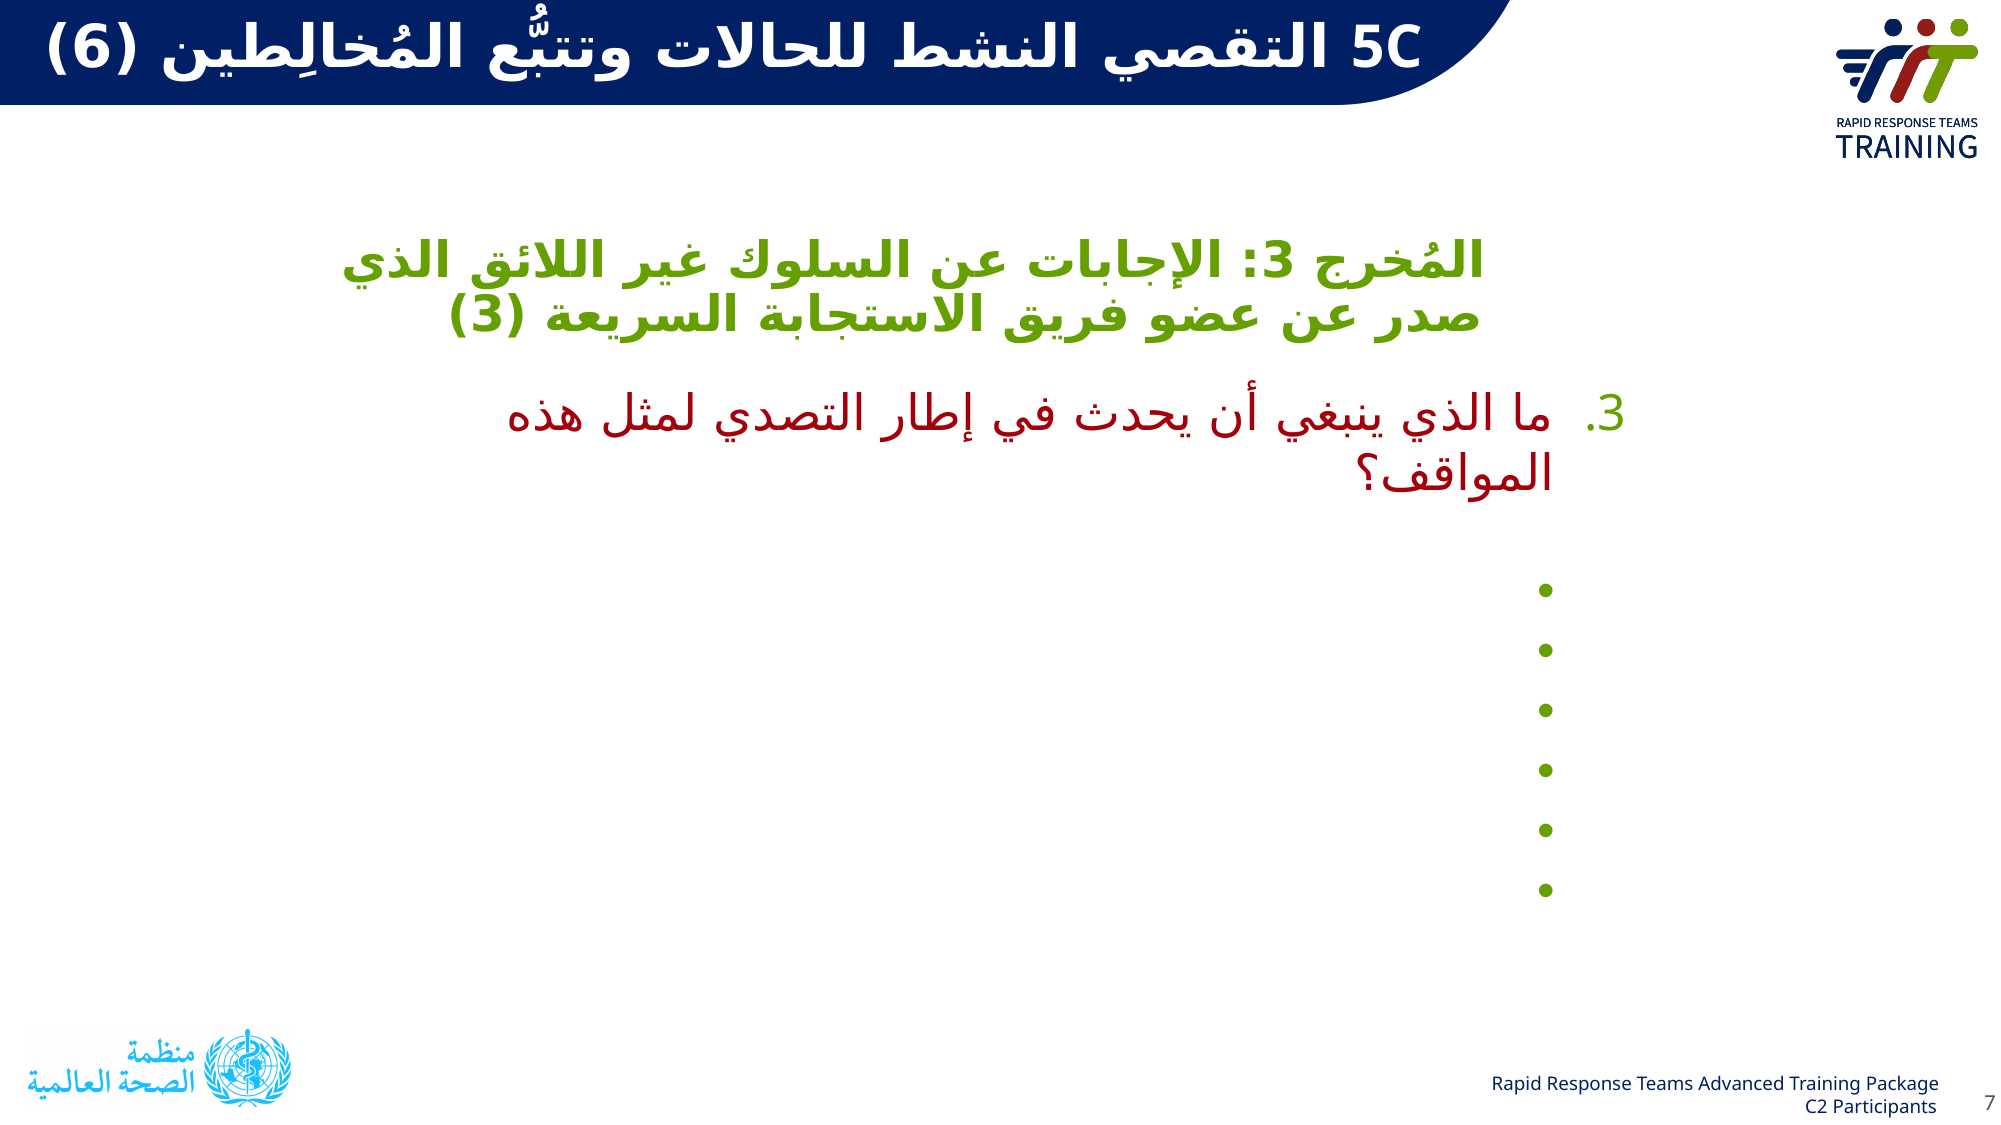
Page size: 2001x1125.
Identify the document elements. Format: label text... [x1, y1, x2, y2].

list المُخرج 3: الإجابات عن السلوك غير اللائق الذي صدر عن عضو فريق الاستجابة السريعة (3) [294, 226, 1636, 394]
picture [28, 1029, 291, 1107]
picture [0, 0, 1533, 105]
title 5C التقصي النشط للحالات وتتبُّع المُخالِطين (6) [34, 0, 1431, 96]
picture [1835, 19, 1978, 167]
text_box ما الذي ينبغي أن يحدث في إطار التصدي لمثل هذه المواقف؟ [413, 372, 1637, 1048]
